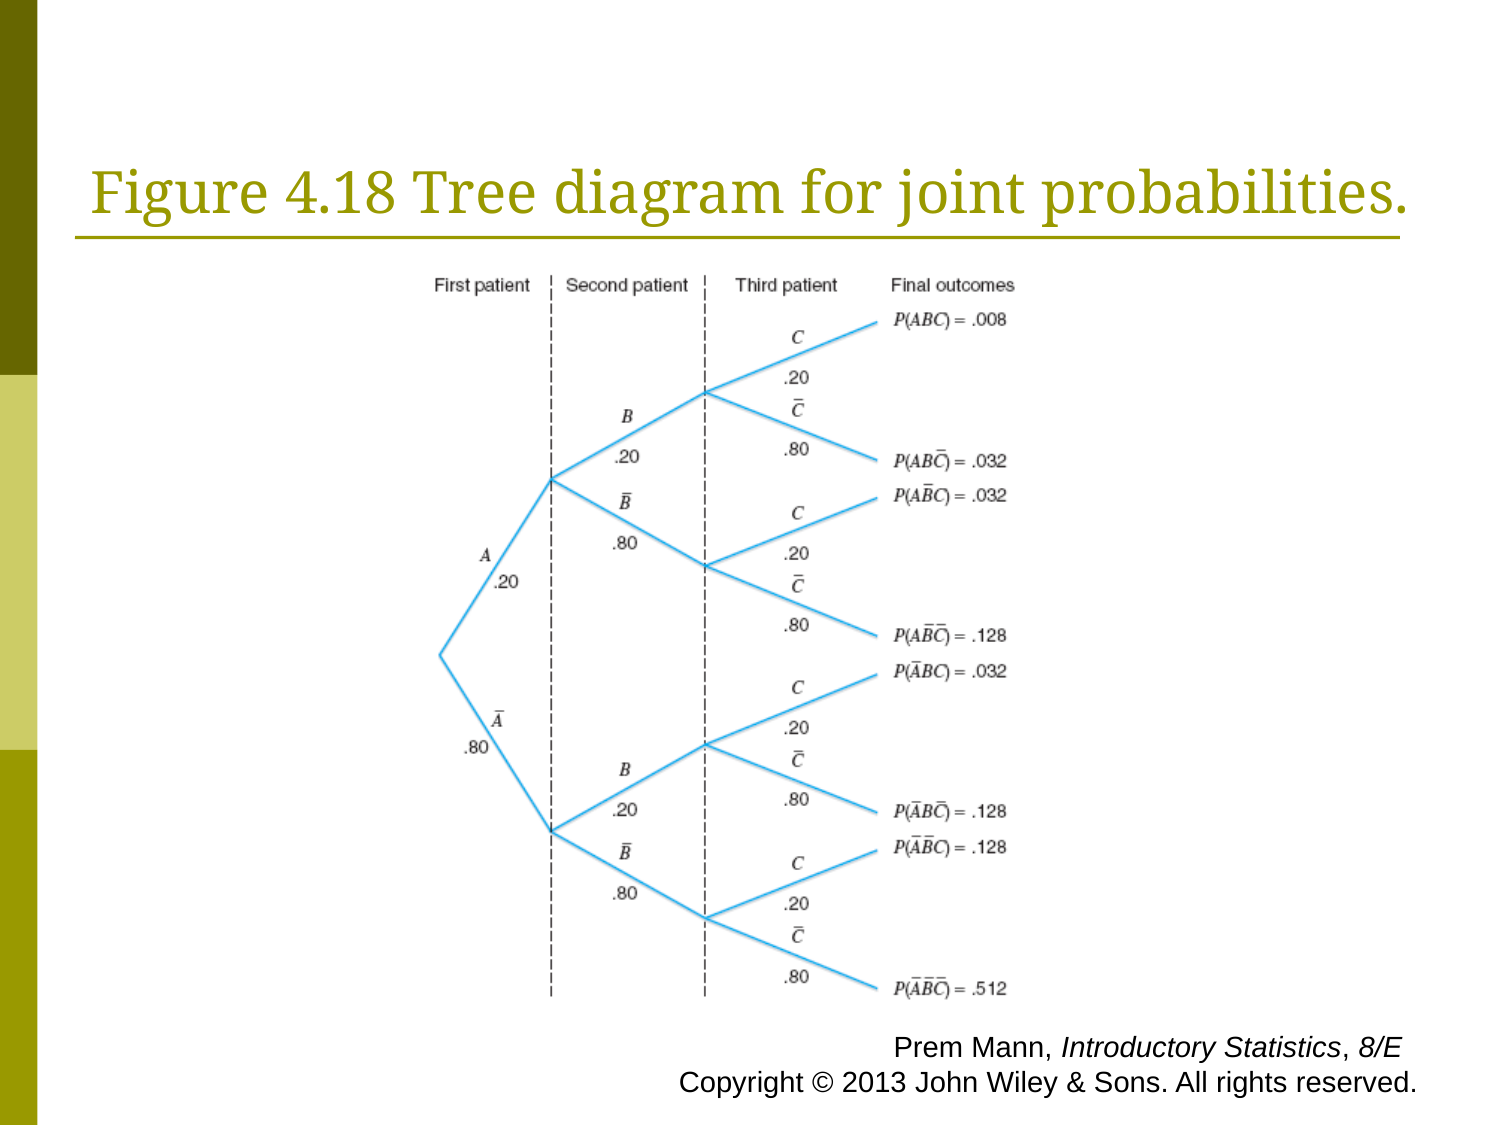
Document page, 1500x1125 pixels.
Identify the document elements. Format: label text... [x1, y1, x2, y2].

title Figure 4.18 Tree diagram for joint probabilities. [75, 45, 1425, 233]
text_box Prem Mann, Introductory Statistics, 8/E Copyright © 2013 John Wiley & Sons. All rights reserved. [664, 1020, 1449, 1106]
picture [397, 255, 1070, 1026]
